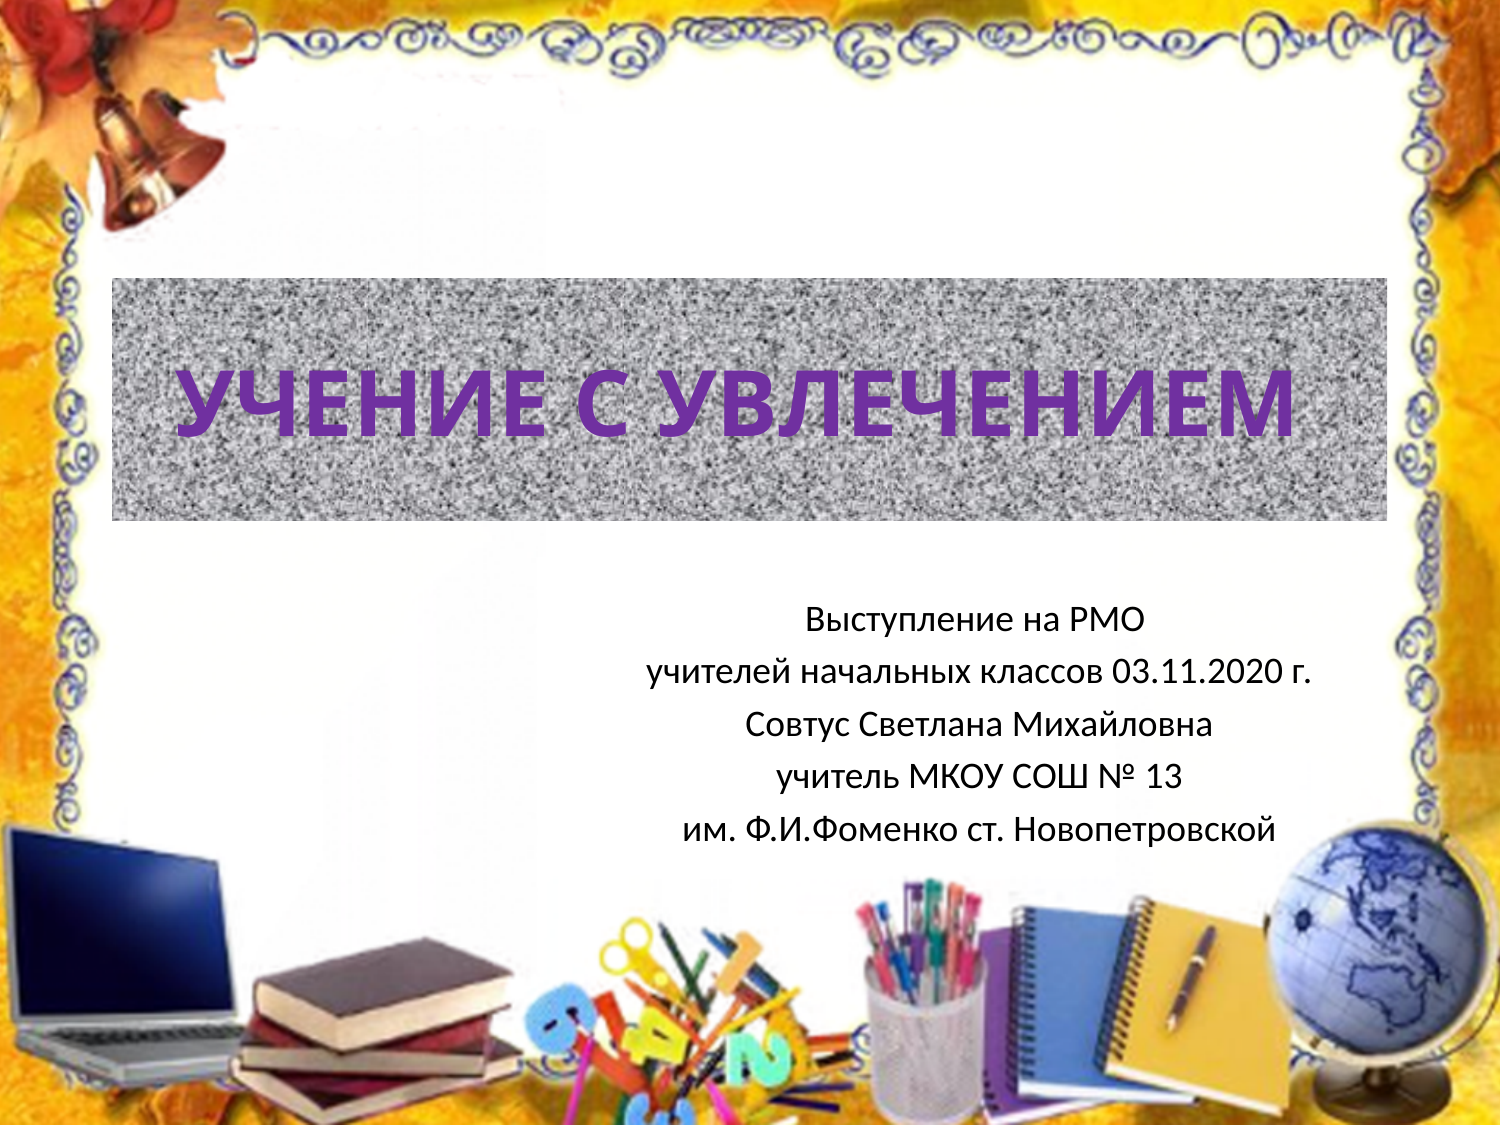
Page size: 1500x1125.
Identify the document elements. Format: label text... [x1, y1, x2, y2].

title УЧЕНИЕ С УВЛЕЧЕНИЕМ [111, 278, 1388, 521]
picture [0, 0, 1500, 1125]
subtitle Выступление на РМО учителей начальных классов 03.11.2020 г. Совтус Светлана Михайловна учитель МКОУ СОШ № 13 им. Ф.И.Фоменко ст. Новопетровской [569, 585, 1390, 748]
